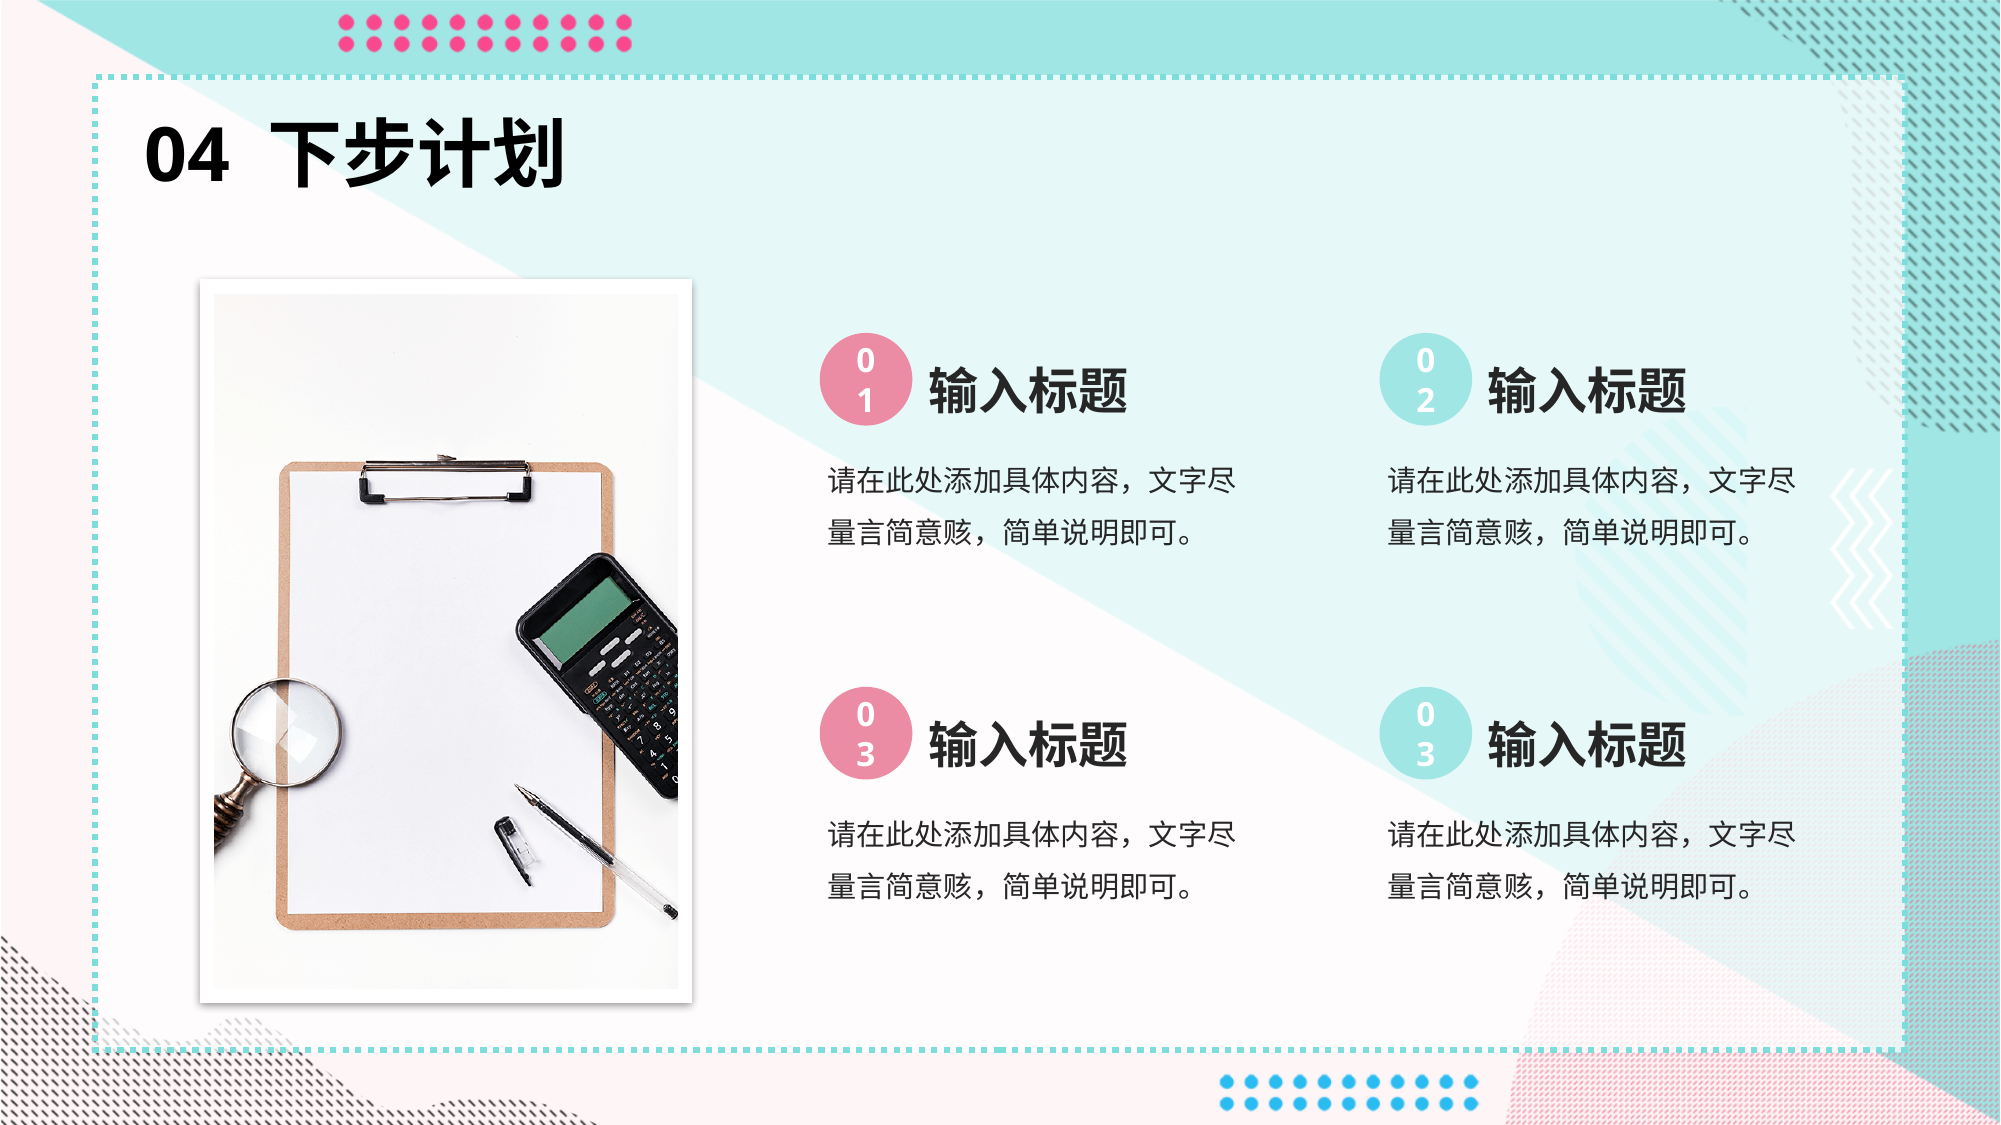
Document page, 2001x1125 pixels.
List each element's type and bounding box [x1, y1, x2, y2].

text_box [1372, 686, 1821, 912]
text_box [1372, 332, 1821, 558]
picture [214, 293, 678, 989]
text_box [812, 686, 1262, 912]
text_box [95, 74, 1905, 1053]
text_box [0, 0, 2000, 1125]
text_box [812, 332, 1262, 558]
